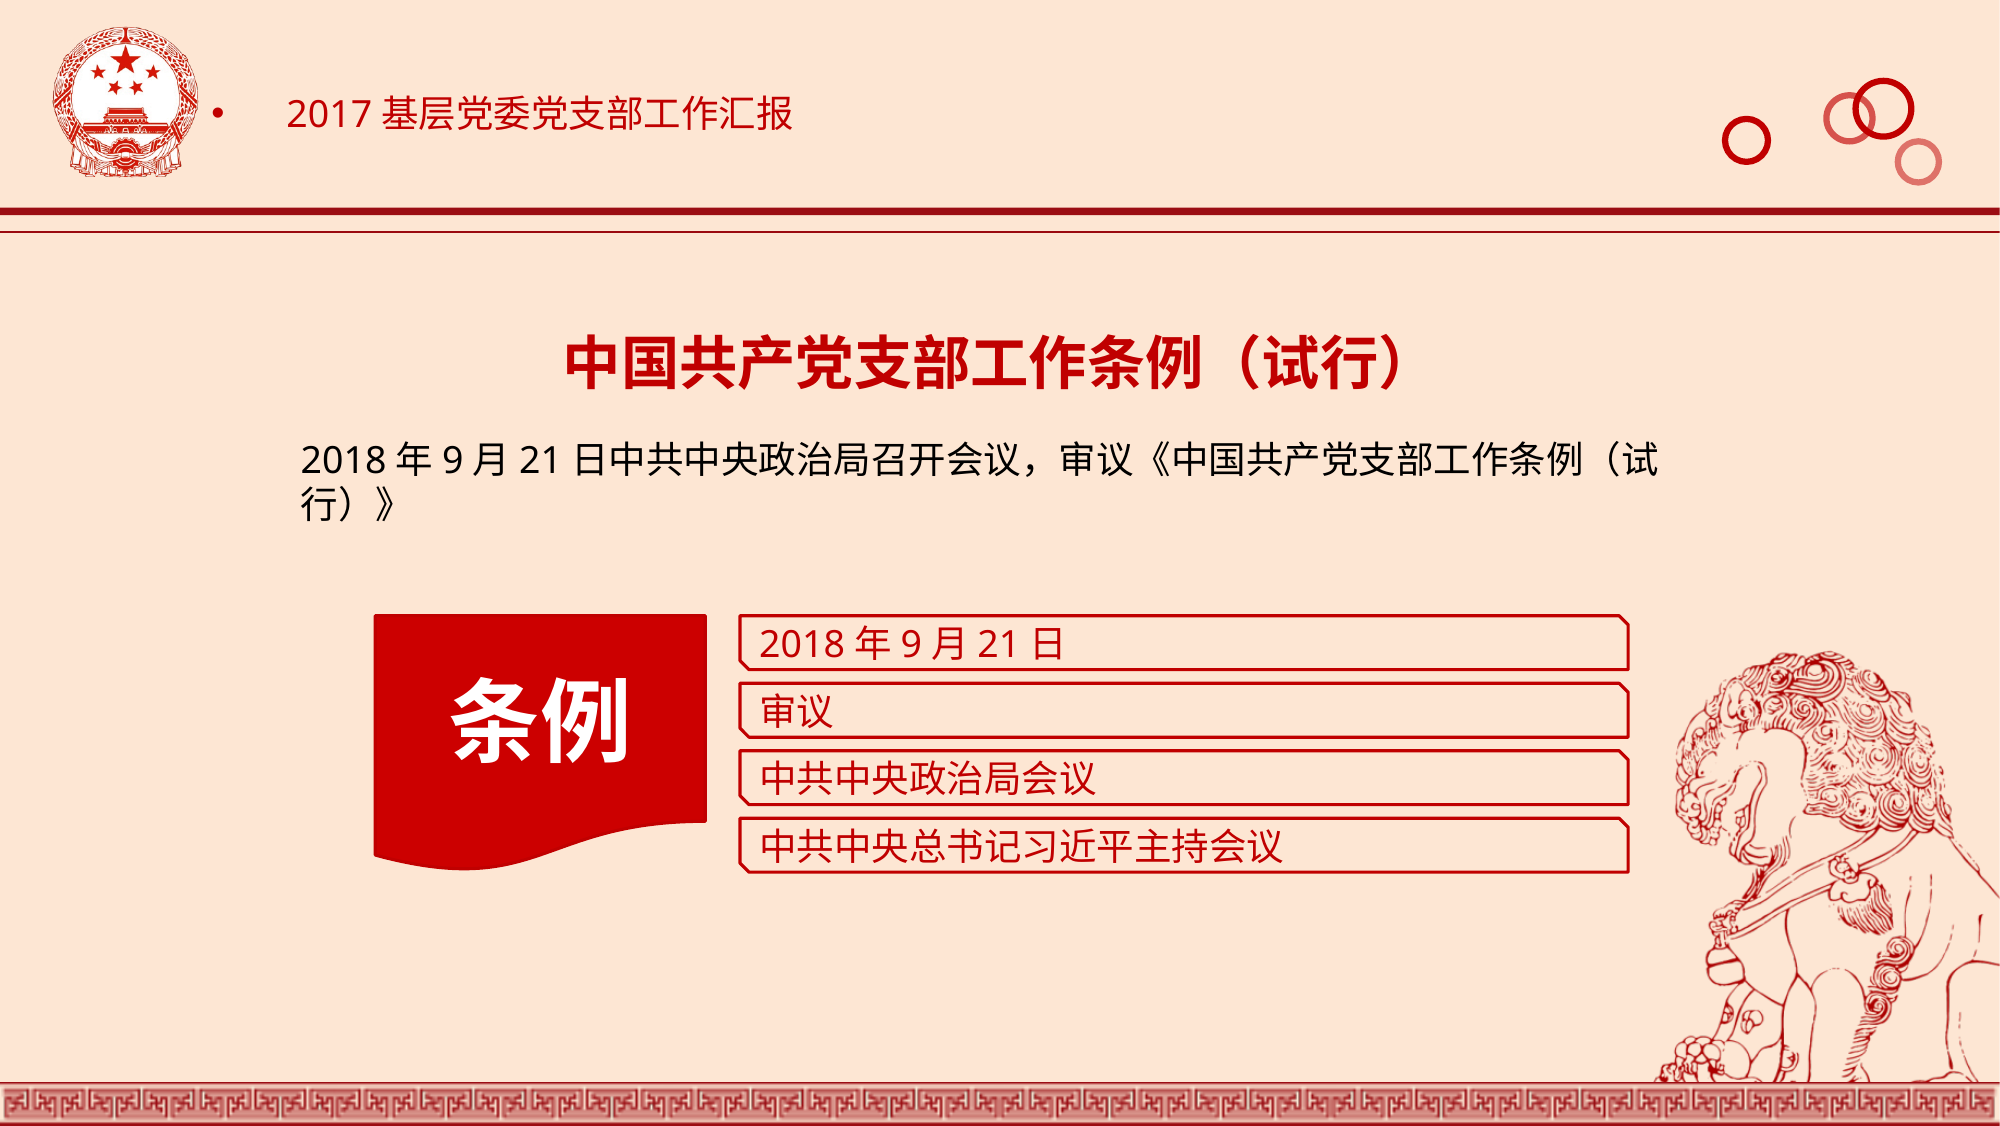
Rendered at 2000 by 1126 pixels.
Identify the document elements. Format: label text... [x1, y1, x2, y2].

text_box 2017基层党委党支部工作汇报 [196, 78, 918, 143]
text_box 条例 [373, 613, 708, 630]
text_box 中国共产党支部工作条例（试行） [458, 320, 1542, 402]
picture [44, 19, 208, 181]
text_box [0, 632, 2000, 1126]
text_box 2018年9月21日中共中央政治局召开会议，审议《中国共产党支部工作条例（试行）》 [285, 428, 1714, 534]
text_box 2018年9月21日 [737, 613, 1631, 630]
